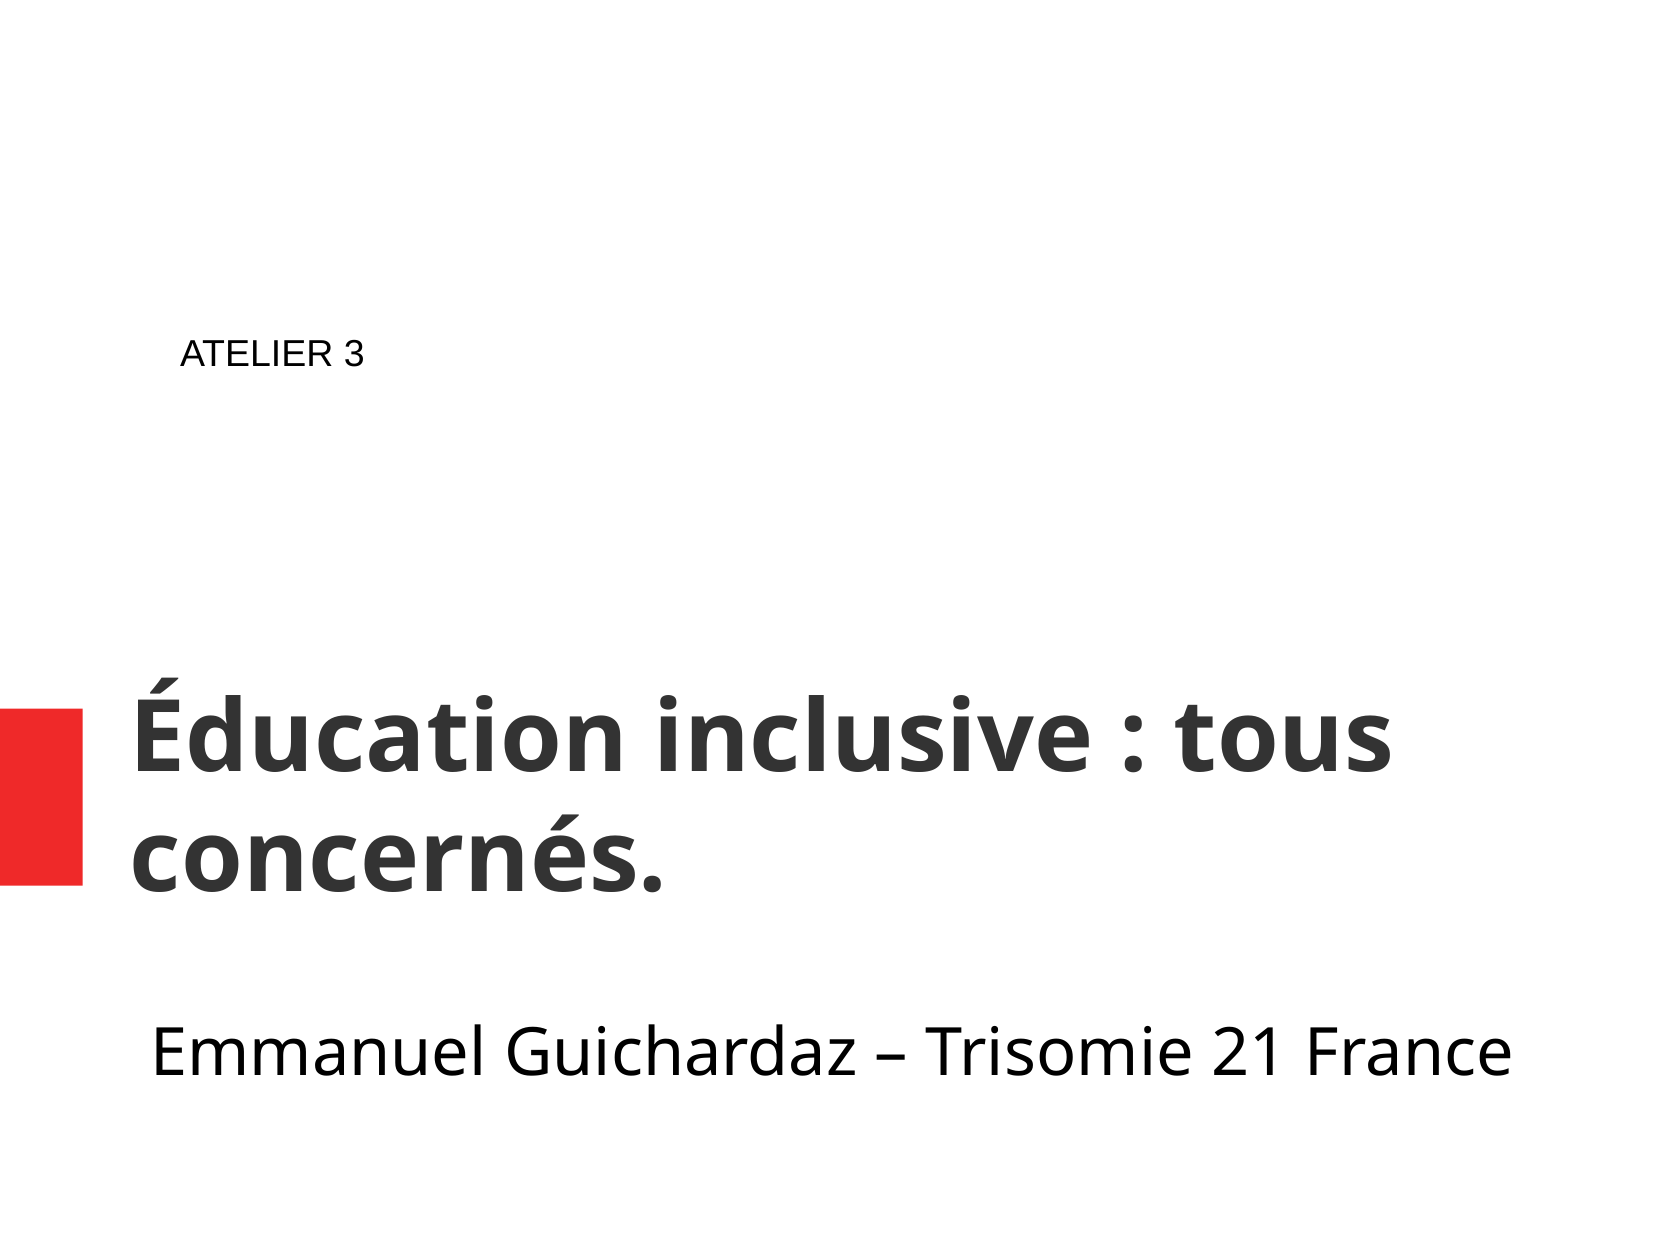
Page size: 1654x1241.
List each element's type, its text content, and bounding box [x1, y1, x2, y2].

text_box Éducation inclusive : tous concernés. [129, 586, 1536, 968]
text_box ATELIER 3 [165, 321, 1016, 378]
text_box Emmanuel Guichardaz – Trisomie 21 France [129, 968, 1536, 1130]
